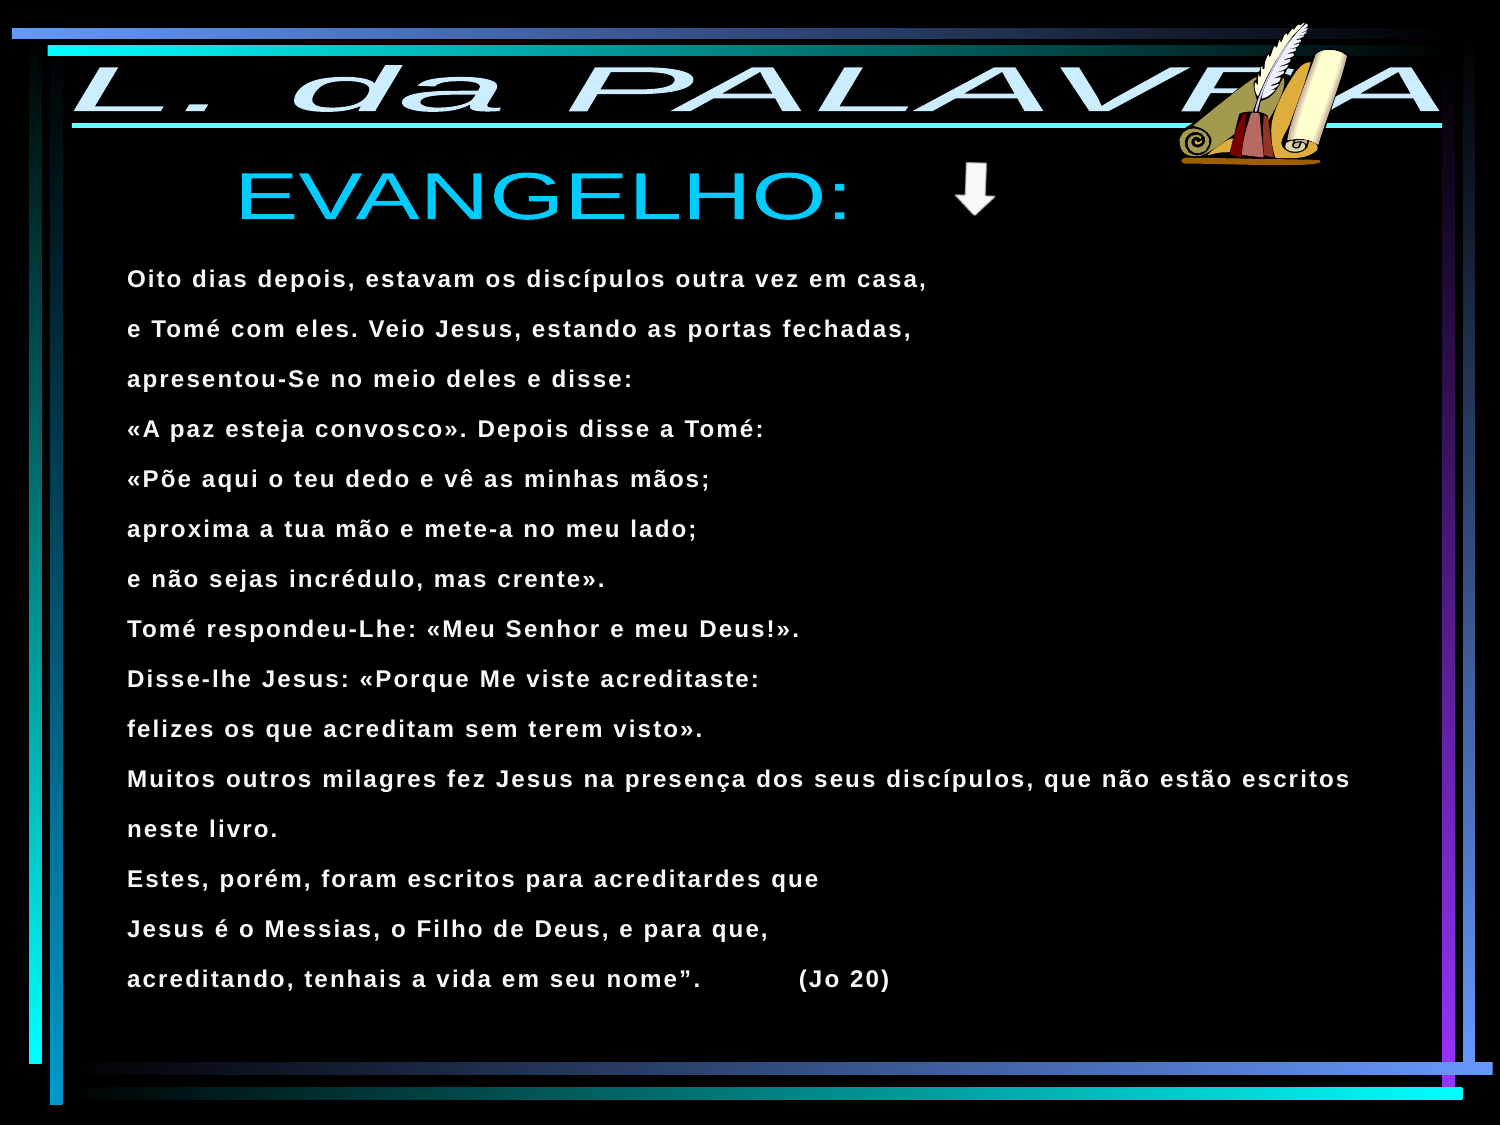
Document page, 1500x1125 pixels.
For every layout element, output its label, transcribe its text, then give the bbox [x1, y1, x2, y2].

picture [1174, 18, 1354, 168]
picture [942, 150, 1011, 221]
text_box Oito dias depois, estavam os discípulos outra vez em casa, e Tomé com eles. Veio Jesus, estando as portas fechadas, apresentou-Se no meio deles e disse: «A paz esteja convosco». Depois disse a Tomé: «Põe aqui o teu dedo e vê as minhas mãos; aproxima a tua mão e mete-a no meu lado; e não sejas incrédulo, mas crente». Tomé respondeu-Lhe: «Meu Senhor e meu Deus!». Disse-lhe Jesus: «Porque Me viste acreditaste: felizes os que acreditam sem terem visto». Muitos outros milagres fez Jesus na presença dos seus discípulos, que não estão escritos neste livro. Estes, porém, foram escritos para acreditardes que Jesus é o Messias, o Filho de Deus, e para que, acreditando, tenhais a vida em seu nome”. (Jo 20) [112, 250, 1450, 1016]
